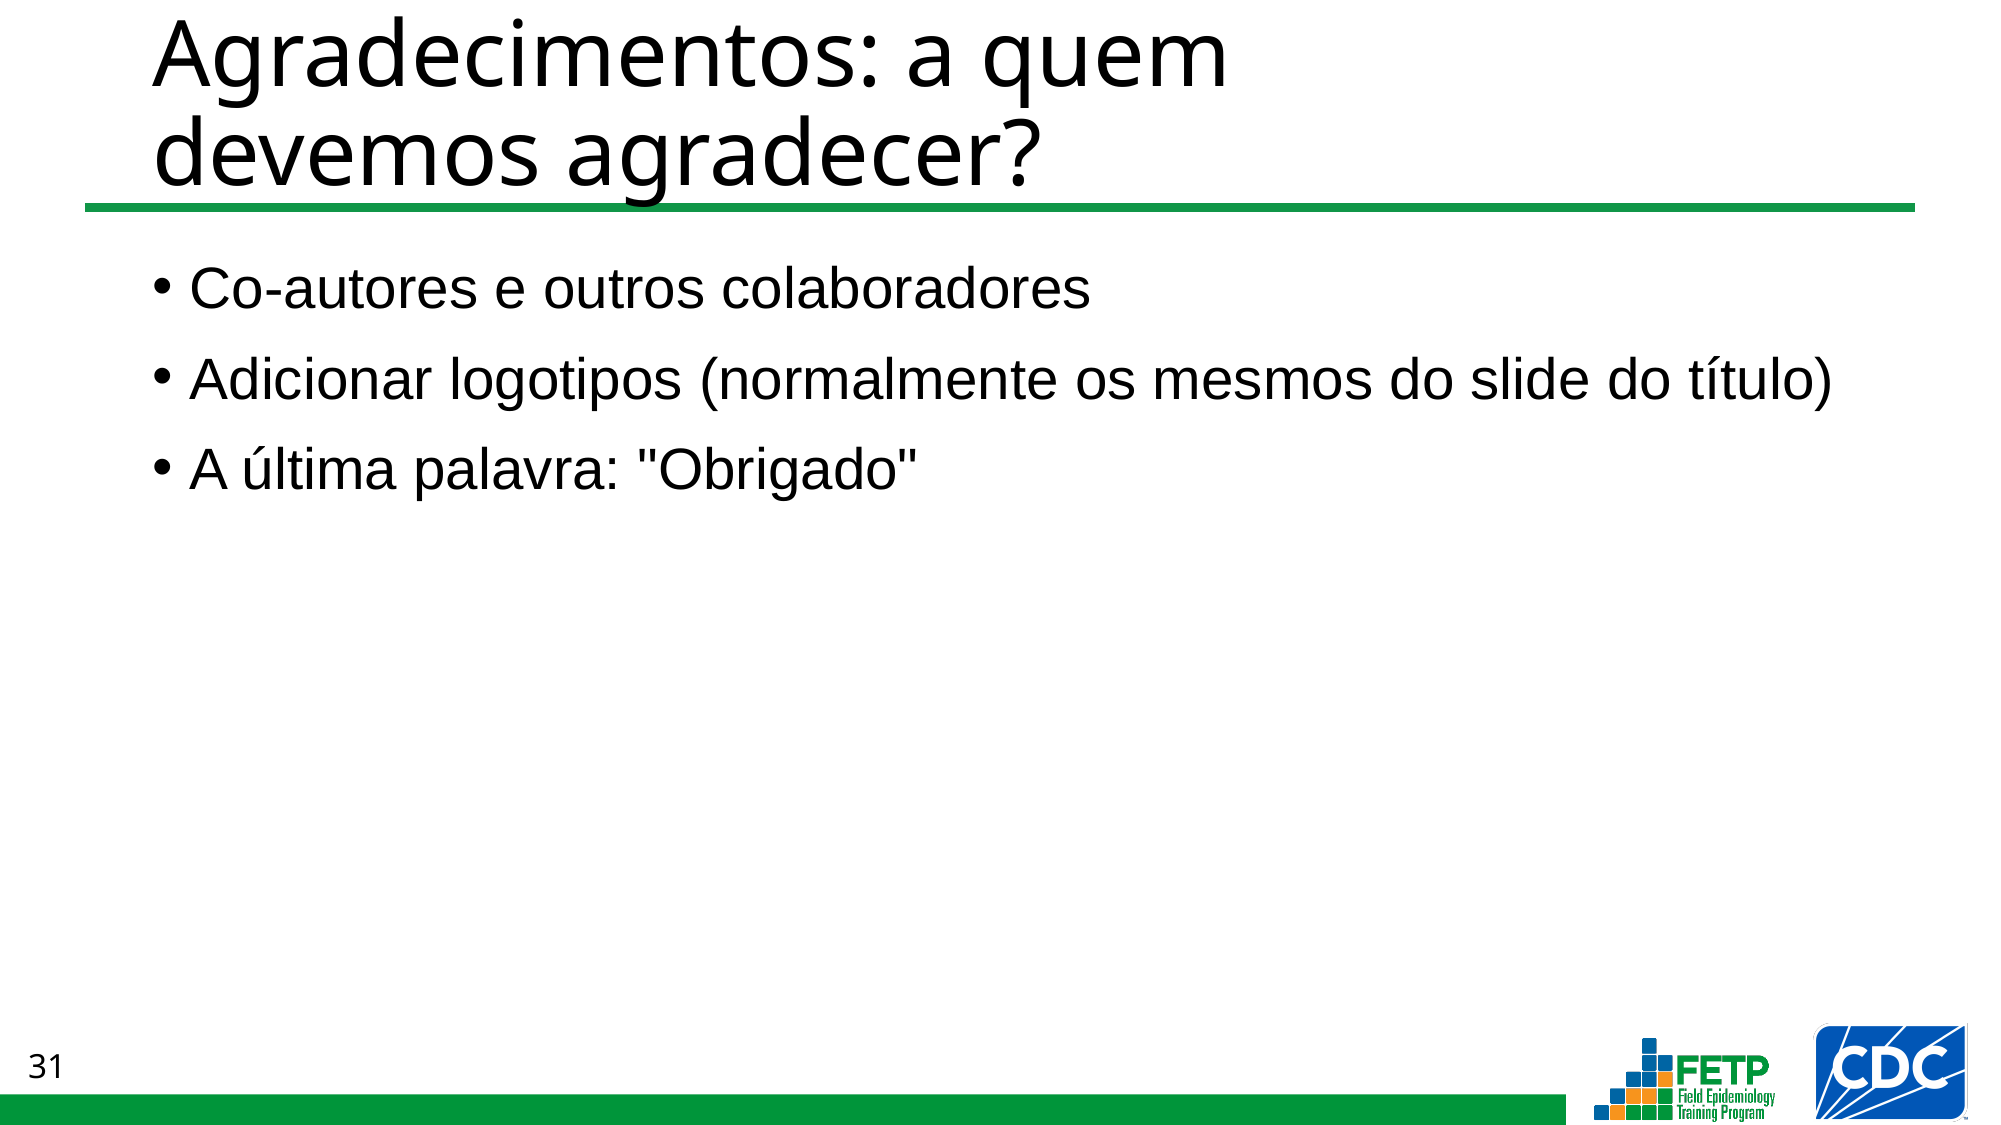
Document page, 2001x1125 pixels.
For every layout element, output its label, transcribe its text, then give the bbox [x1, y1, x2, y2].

picture [1594, 1038, 1775, 1122]
title Agradecimentos: a quem devemos agradecer? [137, 0, 1863, 207]
list Co-autores e outros colaboradores Adicionar logotipos (normalmente os mesmos do slide do título) A última palavra: "Obrigado" [137, 242, 1863, 1004]
picture [1813, 1023, 1968, 1122]
